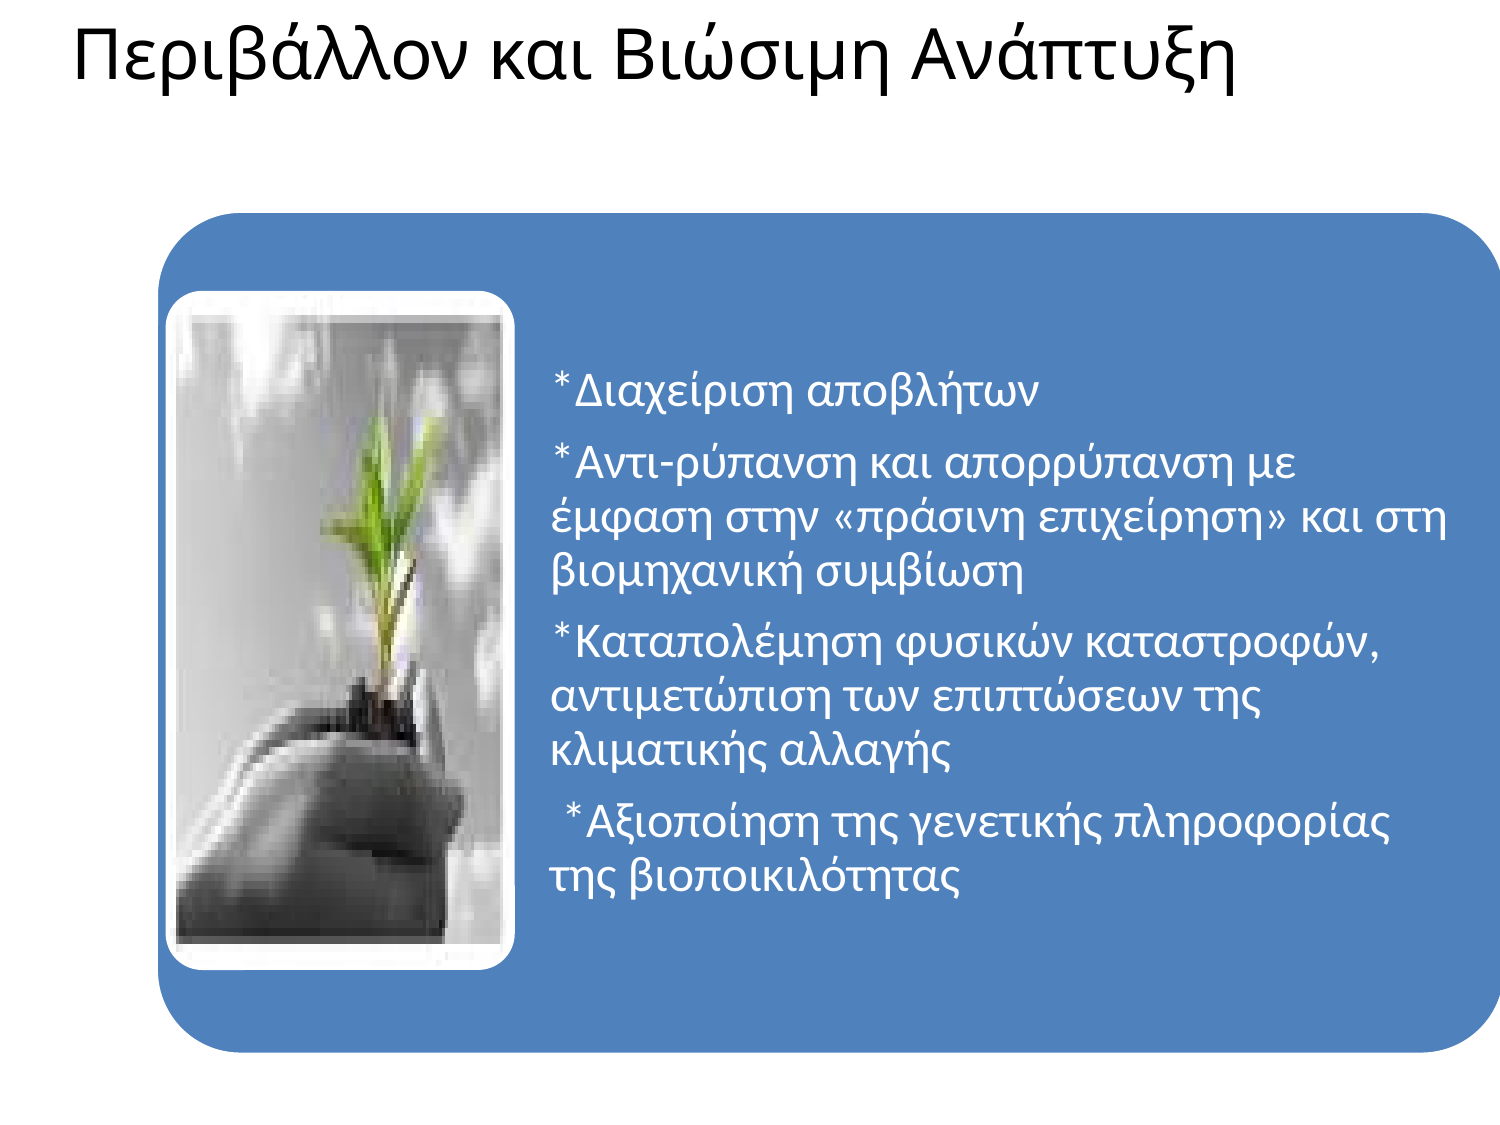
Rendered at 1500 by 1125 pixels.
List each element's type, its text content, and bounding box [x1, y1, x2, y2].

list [155, 210, 1500, 1055]
title Περιβάλλον και Βιώσιμη Ανάπτυξη [40, 0, 1272, 188]
